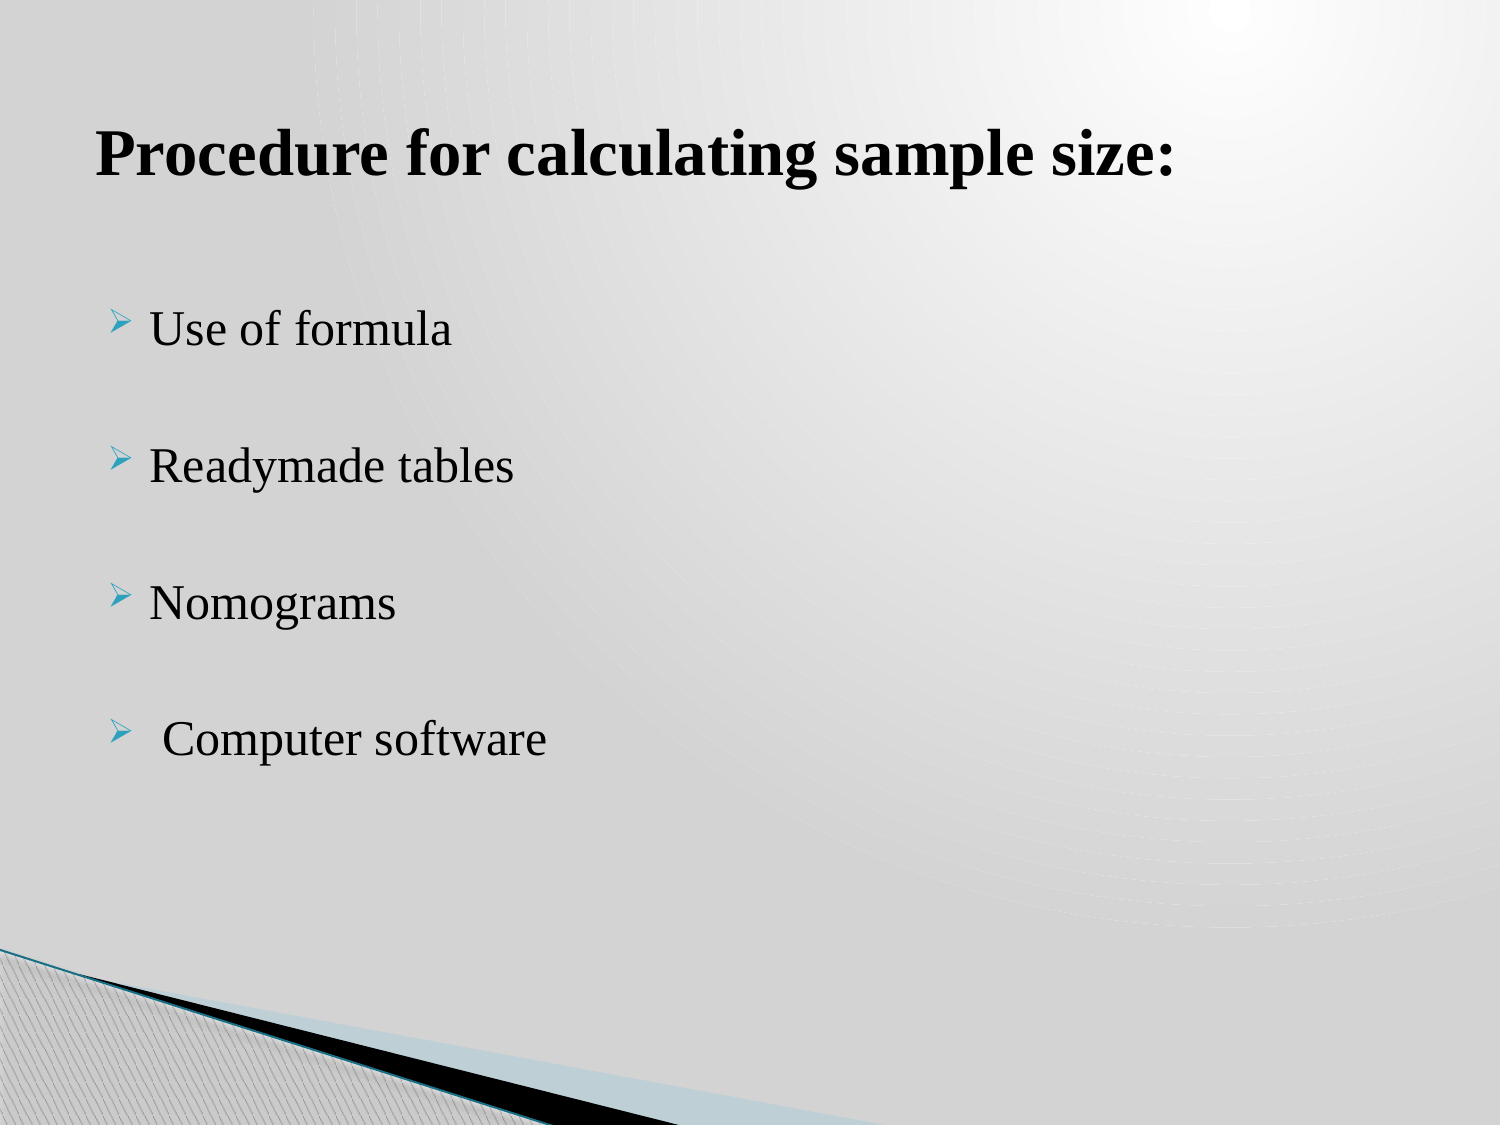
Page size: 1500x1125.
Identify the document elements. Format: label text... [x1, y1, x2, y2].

list Use of formula Readymade tables Nomograms Computer software [75, 288, 1425, 813]
title Procedure for calculating sample size: [62, 75, 1413, 183]
